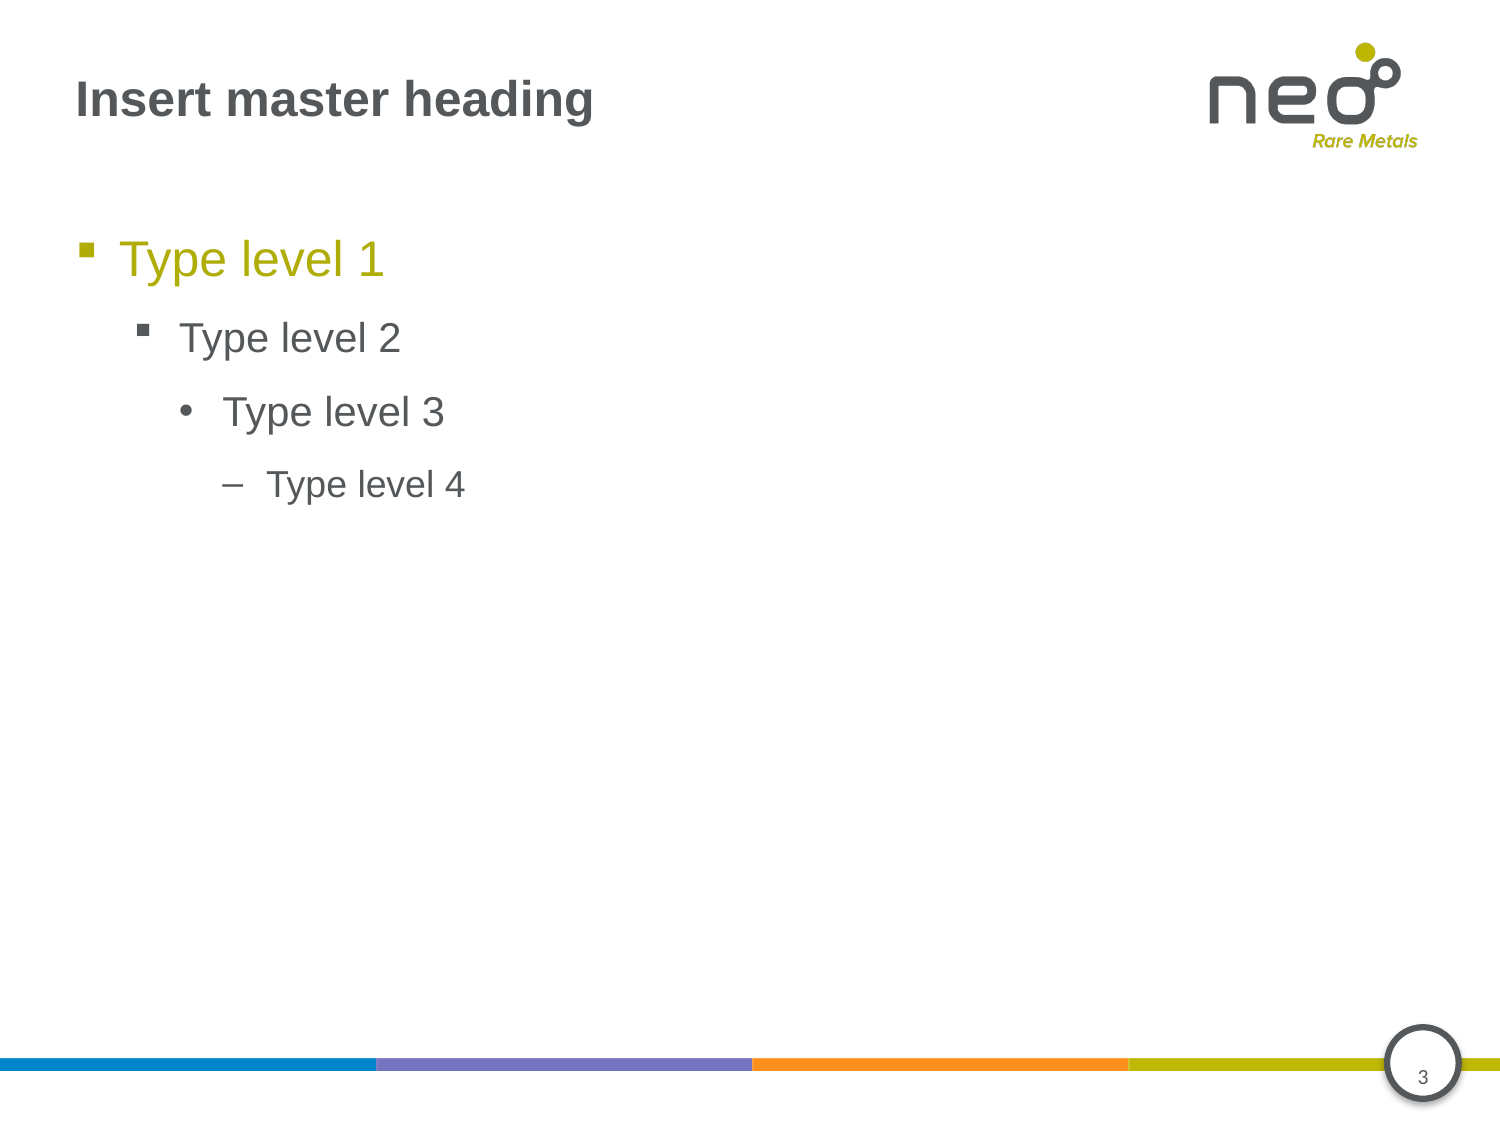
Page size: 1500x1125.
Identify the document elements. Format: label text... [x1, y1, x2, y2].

title Insert master heading [60, 12, 1240, 181]
list Type level 1 Type level 2 Type level 3 Type level 4 [60, 218, 1436, 995]
picture [1462, 1058, 1500, 1071]
picture [377, 1058, 1384, 1071]
picture [1240, 18, 1444, 172]
